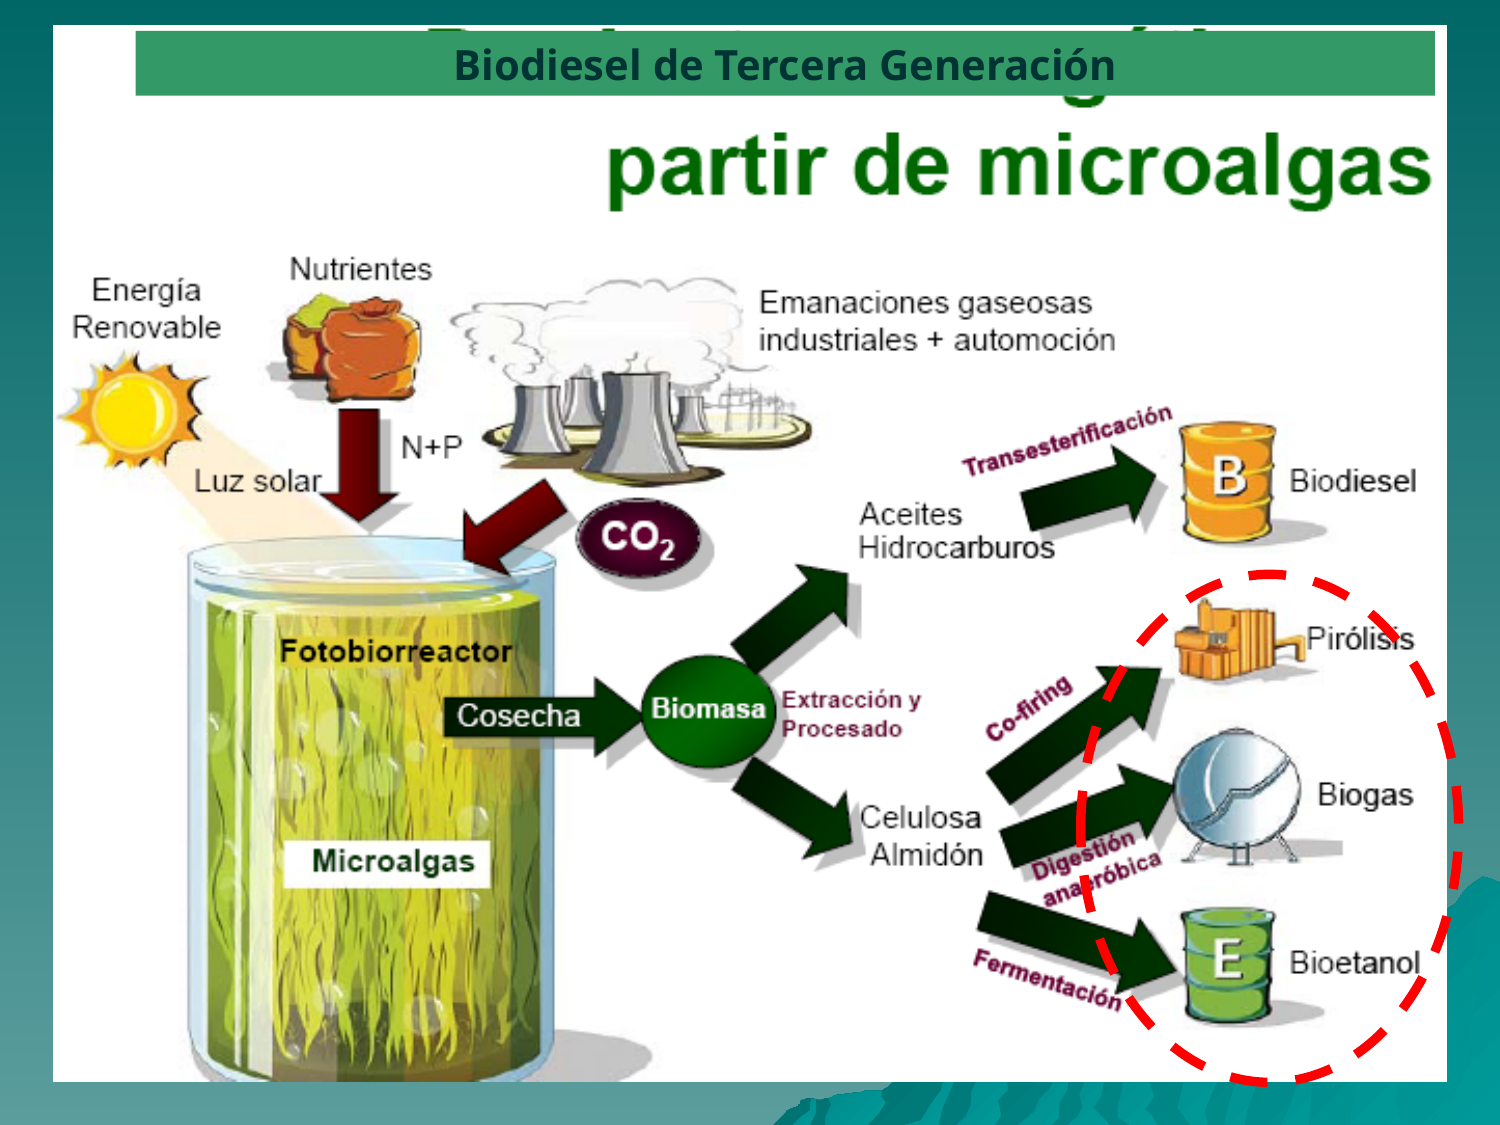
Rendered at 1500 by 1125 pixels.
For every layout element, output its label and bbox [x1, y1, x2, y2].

text_box [52, 25, 1448, 1082]
text_box [1451, 756, 1459, 900]
